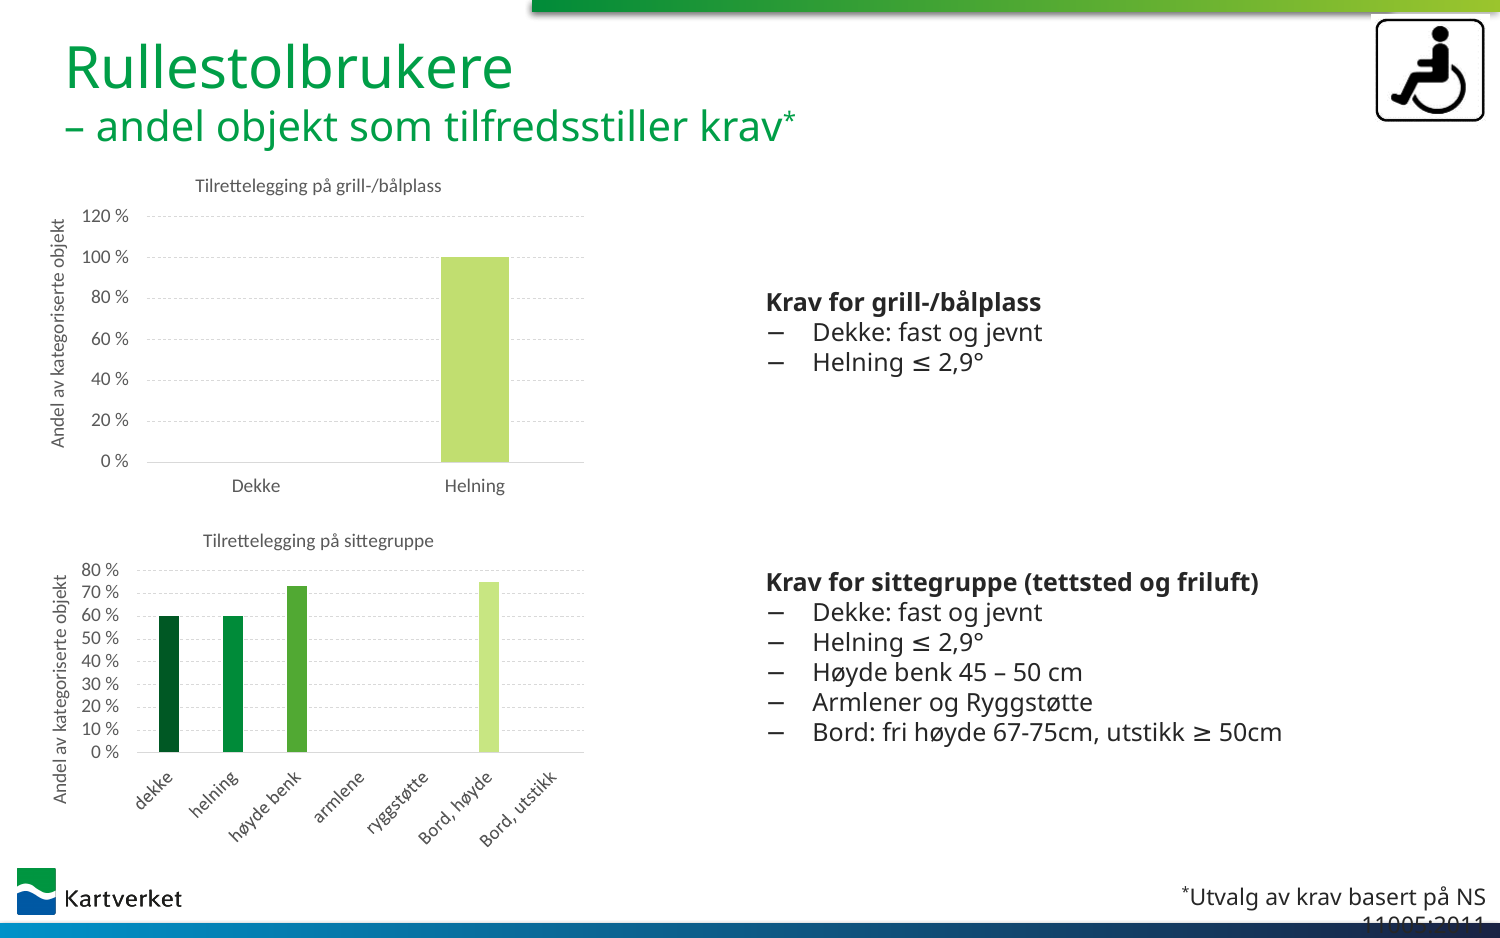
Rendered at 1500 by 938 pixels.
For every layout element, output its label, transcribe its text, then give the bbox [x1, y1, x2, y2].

picture [41, 520, 596, 859]
text_box *Utvalg av krav basert på NS 11005:2011 [1068, 873, 1500, 938]
text_box Krav for grill-/bålplass Dekke: fast og jevnt Helning ≤ 2,9° [750, 279, 1452, 384]
picture [1371, 13, 1491, 127]
text_box Krav for sittegruppe (tettsted og friluft) Dekke: fast og jevnt Helning ≤ 2,9° Høyde benk 45 – 50 cm Armlener og Ryggstøtte Bord: fri høyde 67-75cm, utstikk ≥ 50cm [750, 559, 1500, 754]
text_box Rullestolbrukere – andel objekt som tilfredsstiller krav* [49, 14, 1431, 158]
picture [41, 166, 596, 505]
